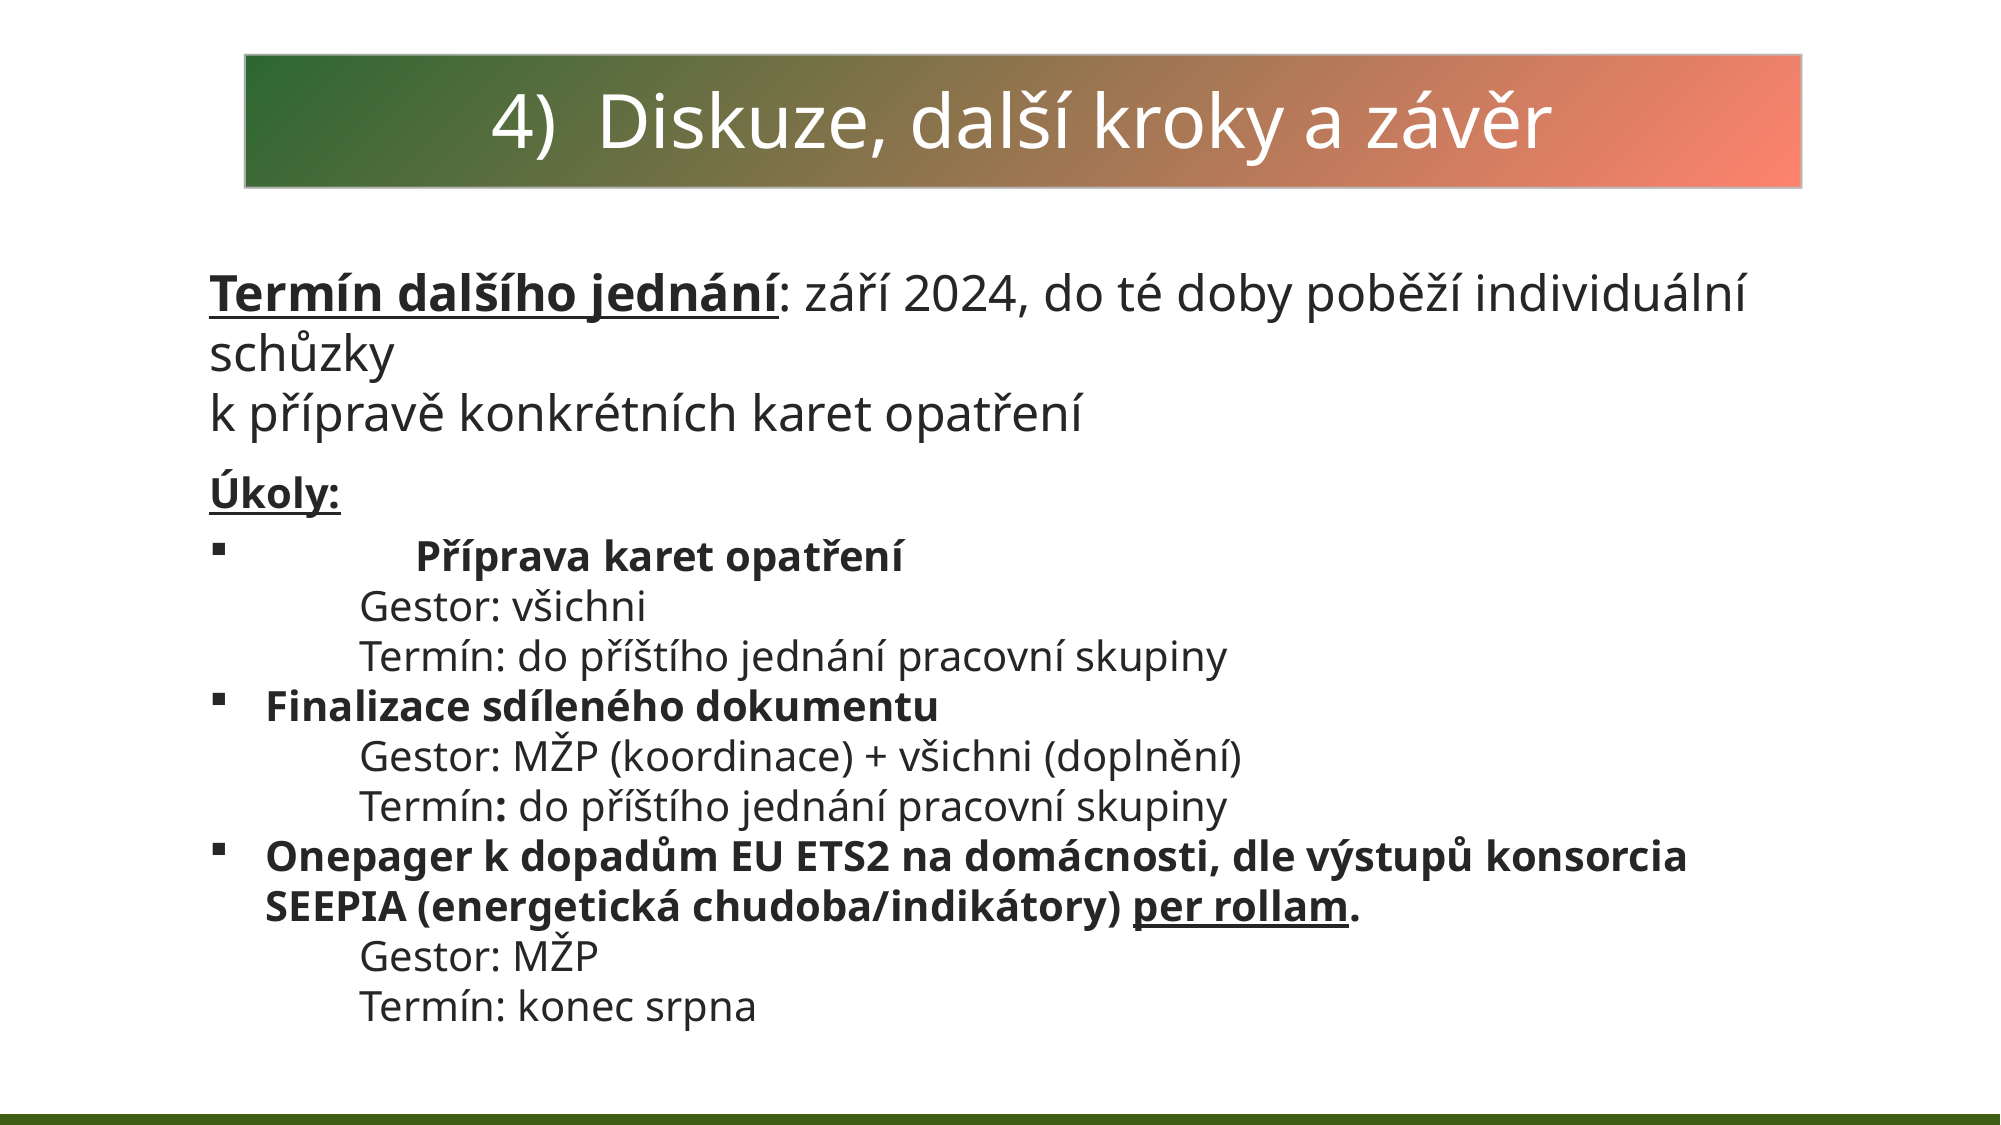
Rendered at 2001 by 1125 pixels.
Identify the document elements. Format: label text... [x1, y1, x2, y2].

text_box [244, 54, 1803, 189]
title 4) Diskuze, další kroky a závěr [244, 58, 1802, 190]
text_box [0, 1113, 2000, 1125]
text_box Termín dalšího jednání: září 2024, do té doby poběží individuální schůzky k přípravě konkrétních karet opatření Úkoly: Příprava karet opatření Gestor: všichni Termín: do příštího jednání pracovní skupiny Finalizace sdíleného dokumentu Gestor: MŽP (koordinace) + všichni (doplnění) Termín: do příštího jednání pracovní skupiny Onepager k dopadům EU ETS2 na domácnosti, dle výstupů konsorcia SEEPIA (energetická chudoba/indikátory) per rollam. Gestor: MŽP Termín: konec srpna [194, 254, 1852, 1038]
